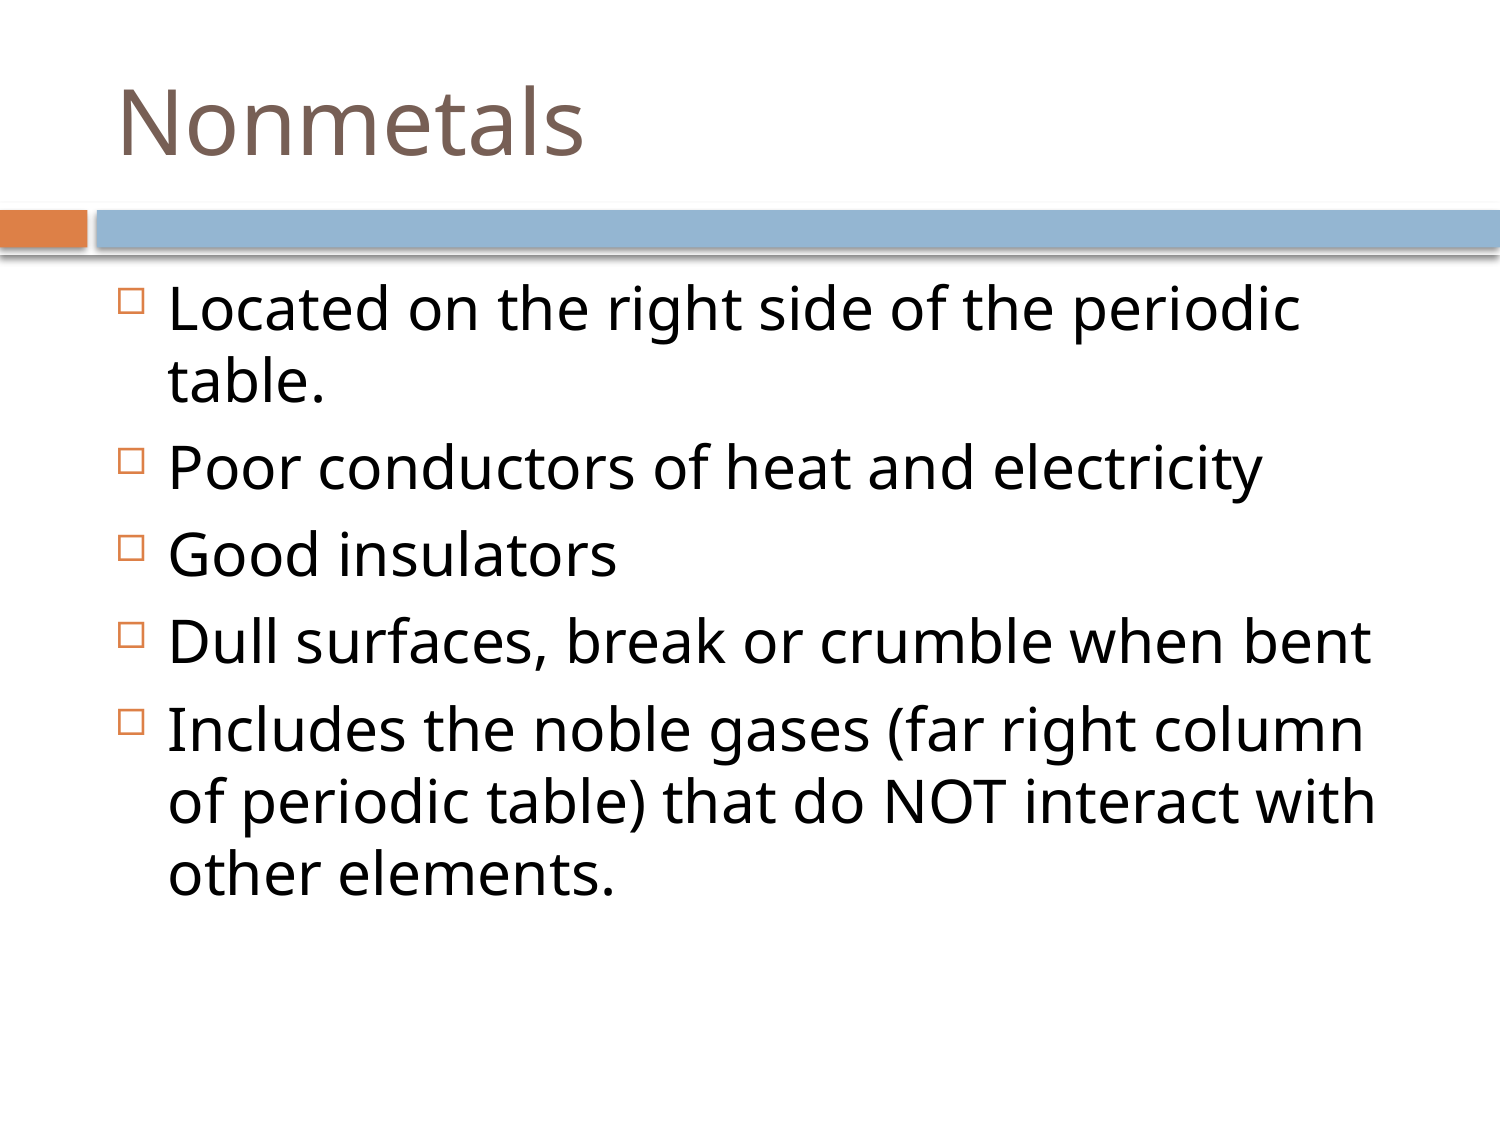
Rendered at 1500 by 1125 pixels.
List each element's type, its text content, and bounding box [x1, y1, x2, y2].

list Located on the right side of the periodic table. Poor conductors of heat and electricity Good insulators Dull surfaces, break or crumble when bent Includes the noble gases (far right column of periodic table) that do NOT interact with other elements. [100, 262, 1438, 1000]
title Nonmetals [100, 37, 1438, 200]
